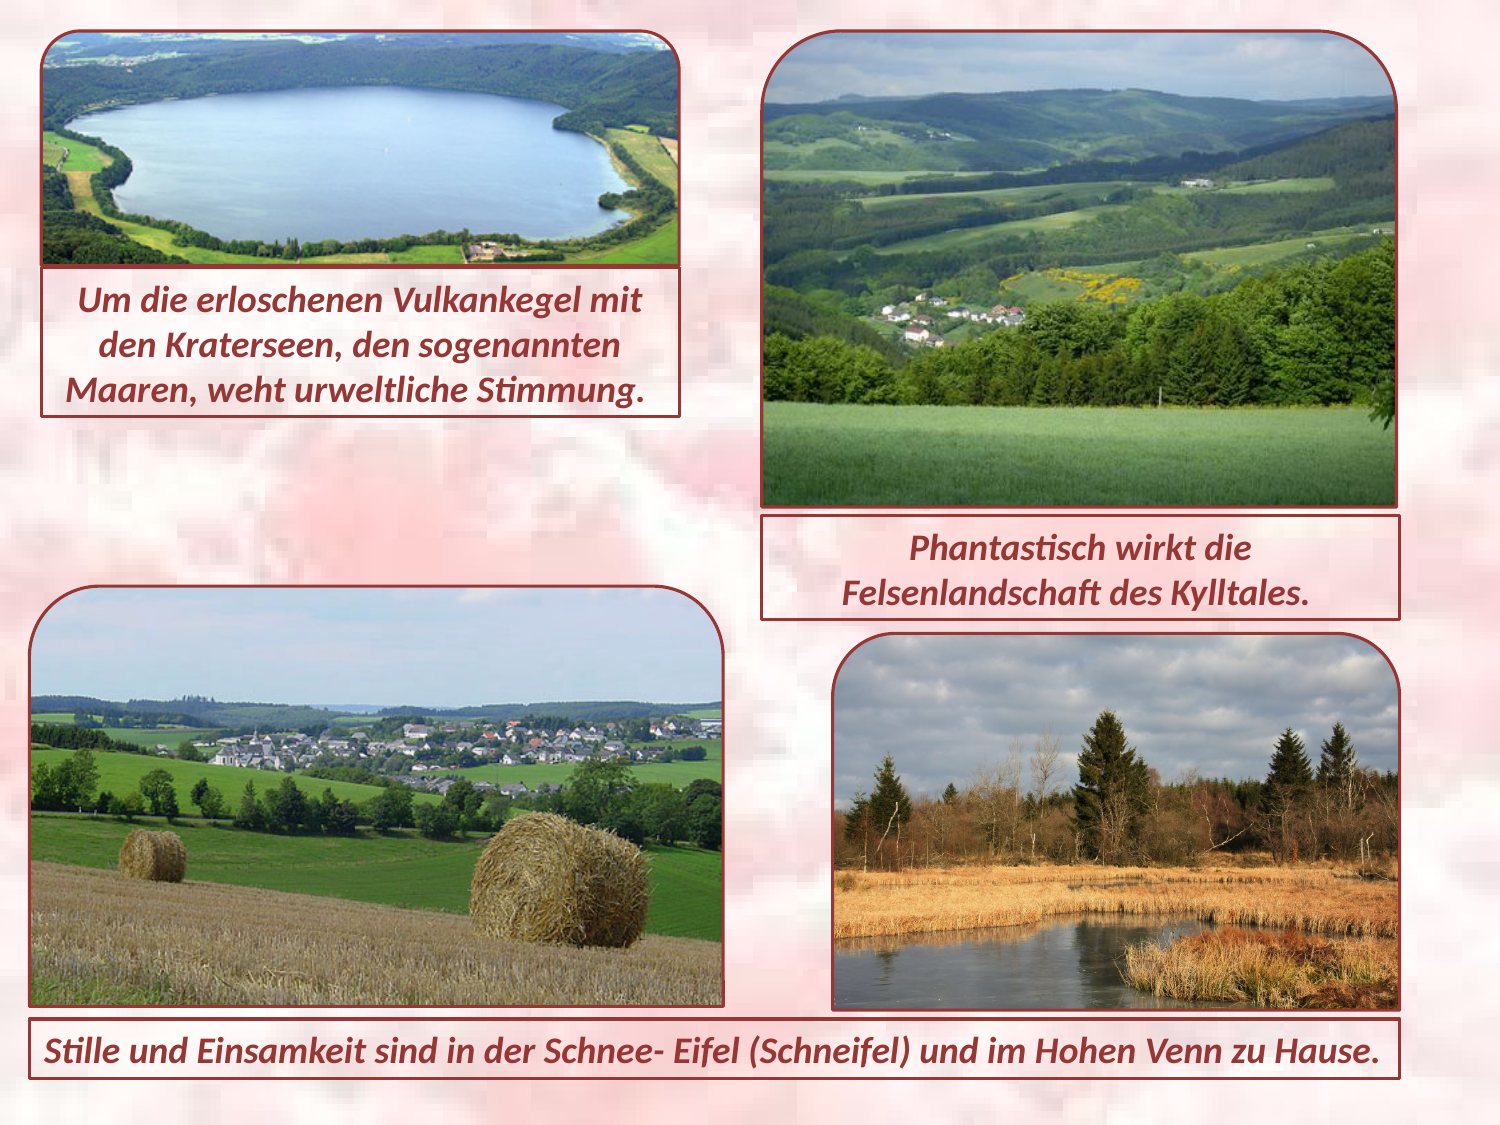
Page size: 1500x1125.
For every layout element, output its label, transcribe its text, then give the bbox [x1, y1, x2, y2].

text_box Stille und Einsamkeit sind in der Schnee- Eifel (Schneifel) und im Hohen Venn zu Hause. [29, 1018, 1400, 1079]
picture [0, 0, 1500, 1125]
text_box Um die erloschenen Vulkankegel mit den Kraterseen, den sogenannten Maaren, weht urweltliche Stimmung. [41, 274, 680, 417]
text_box Phantastisch wirkt die Felsenlandschaft des Kylltales. [761, 515, 1400, 620]
